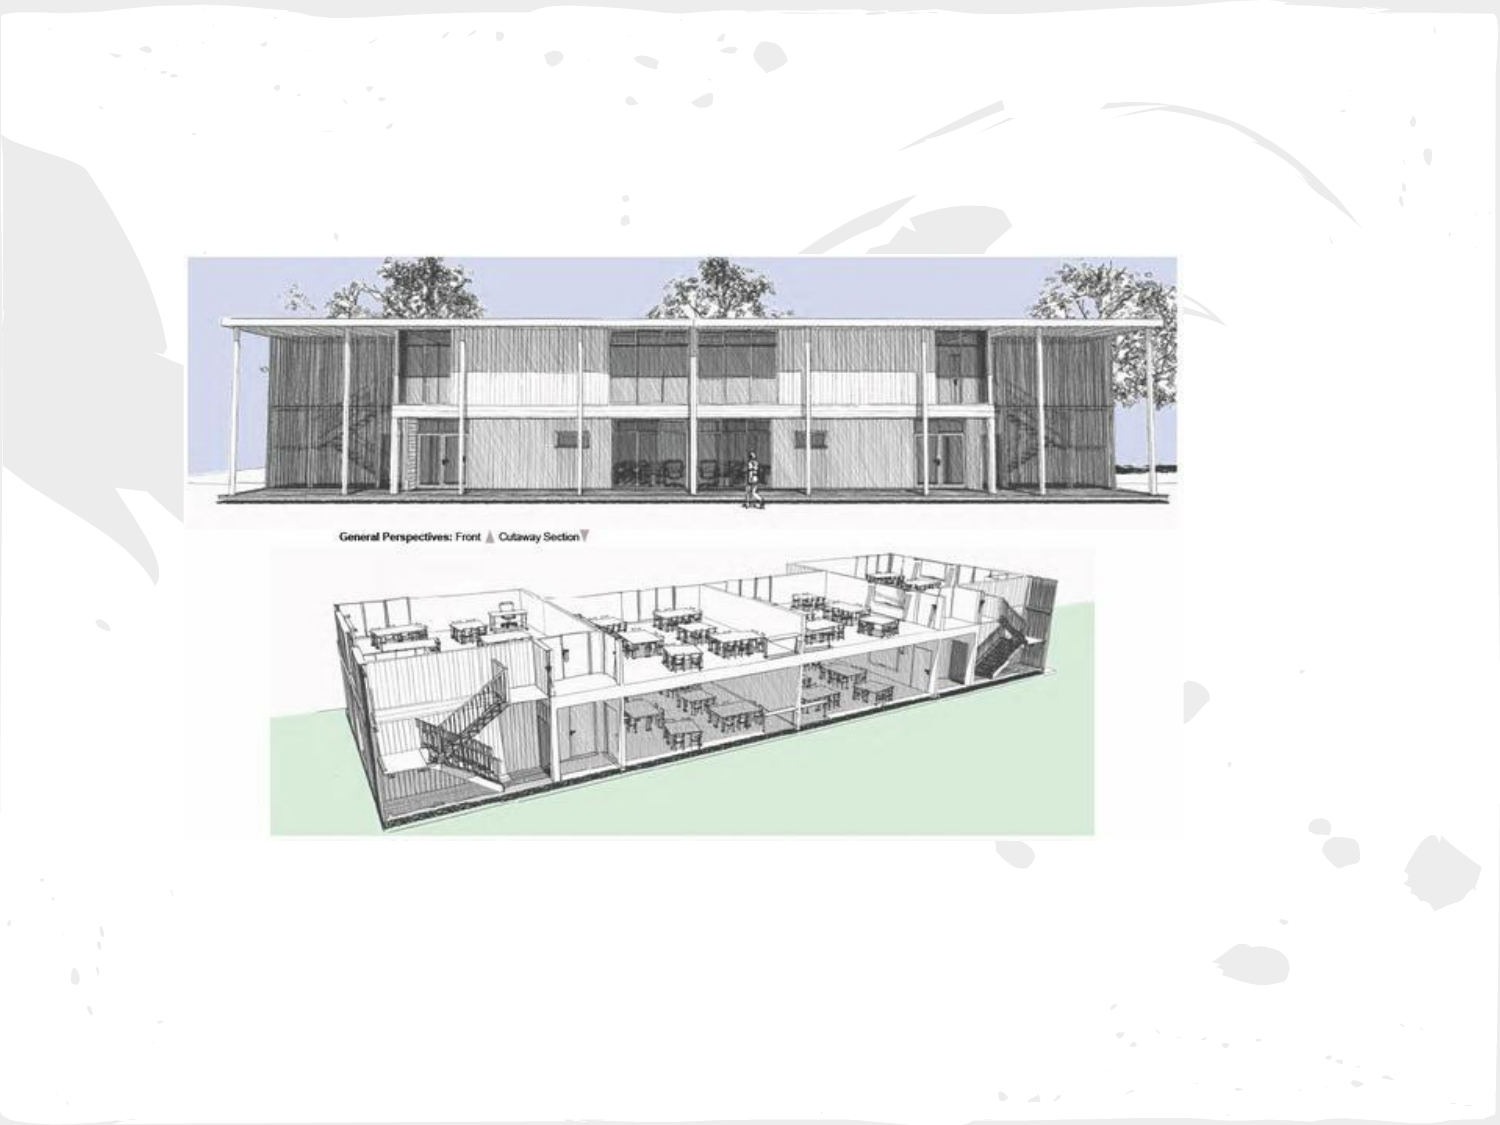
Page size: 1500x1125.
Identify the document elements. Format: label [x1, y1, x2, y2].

text_box [183, 254, 1184, 841]
